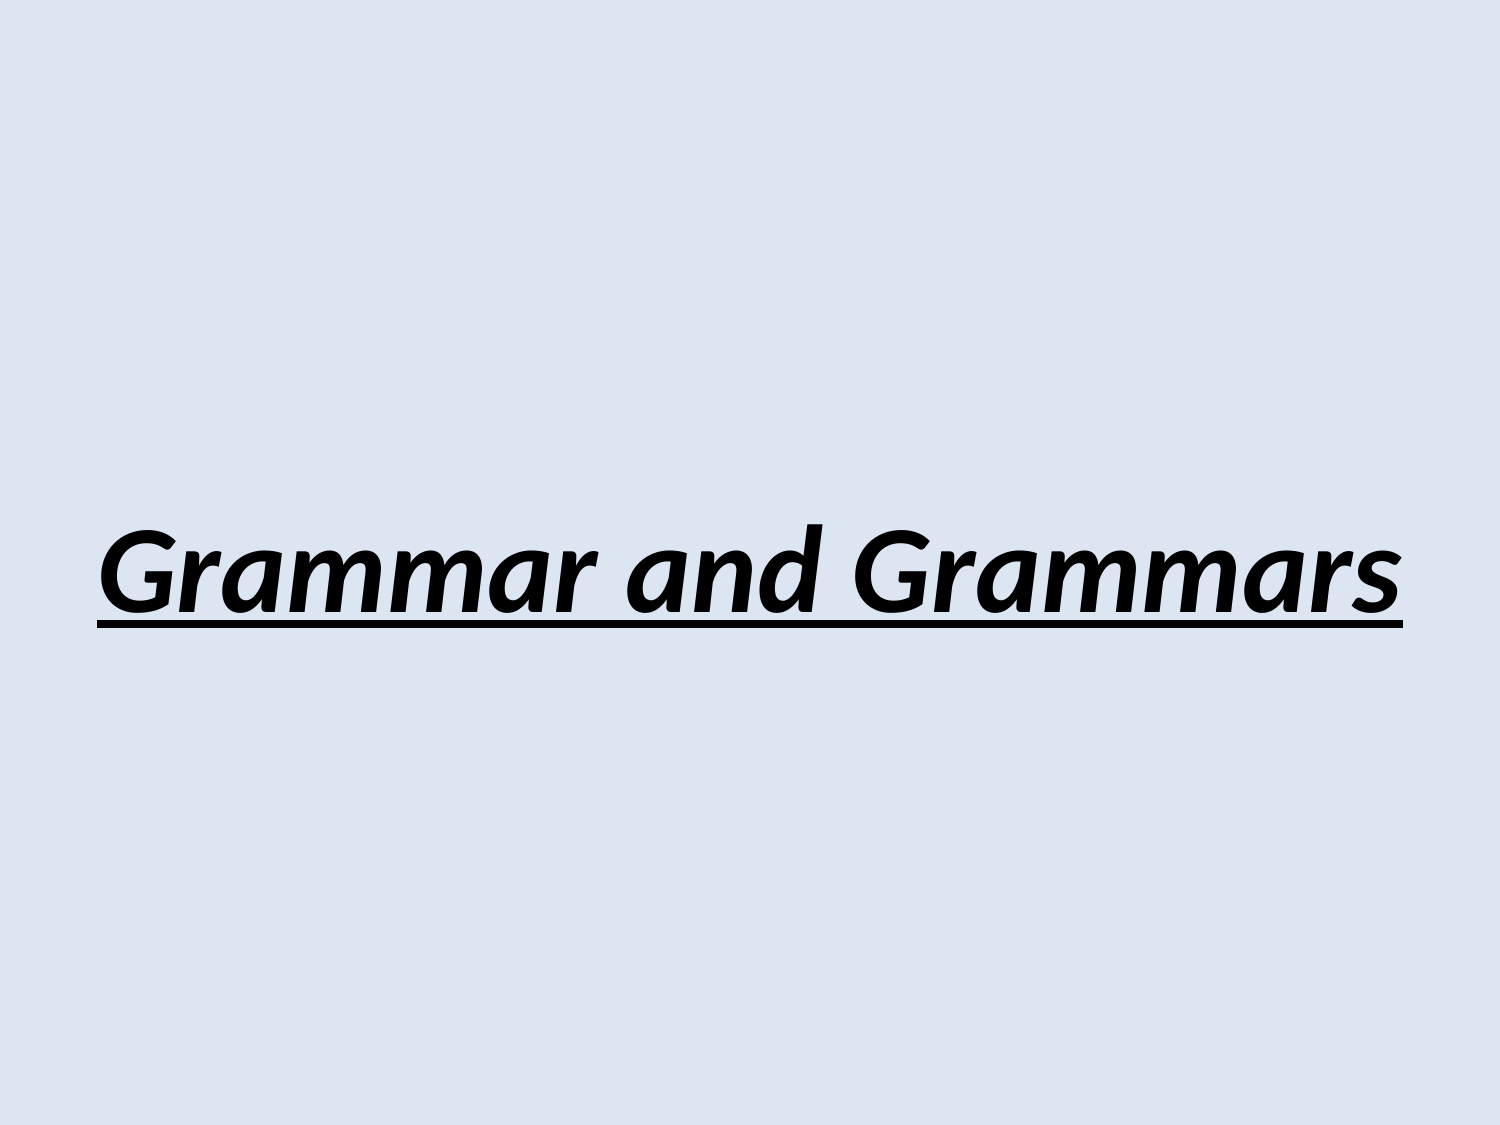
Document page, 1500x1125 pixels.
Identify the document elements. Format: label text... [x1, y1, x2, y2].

title Grammar and Grammars [0, 0, 1500, 1125]
